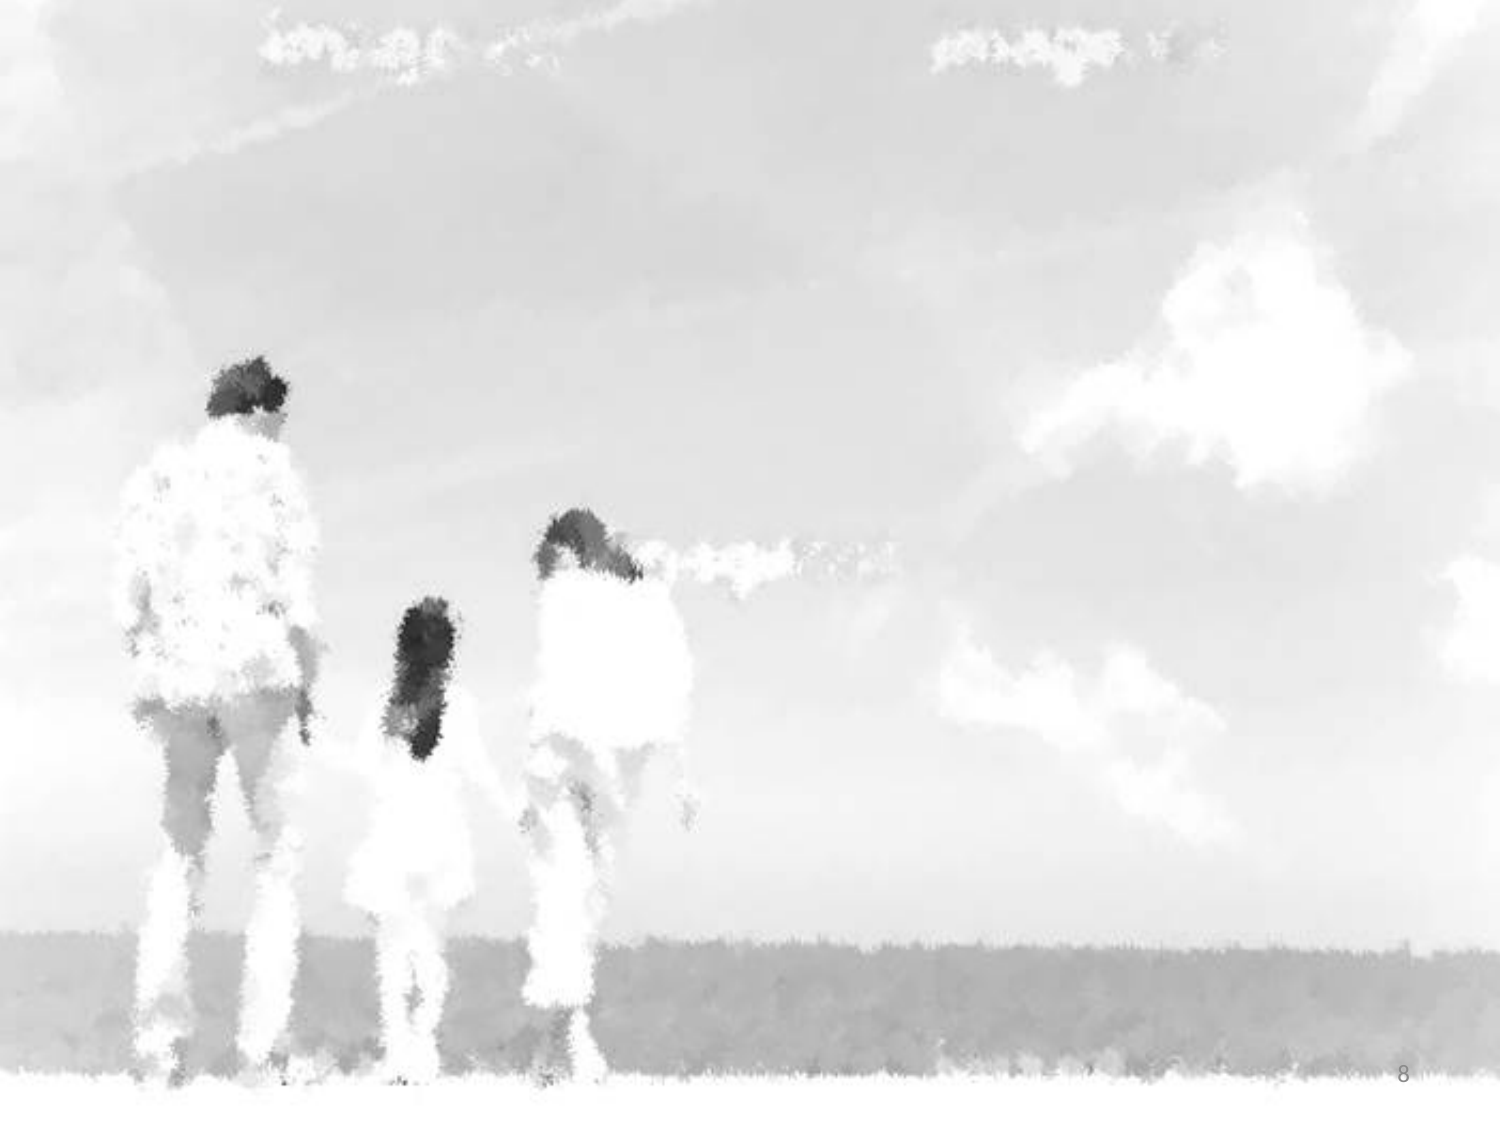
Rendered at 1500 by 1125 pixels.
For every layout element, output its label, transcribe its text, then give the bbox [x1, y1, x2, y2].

picture [0, 0, 1500, 1125]
slide_number 8 [1074, 1042, 1425, 1103]
